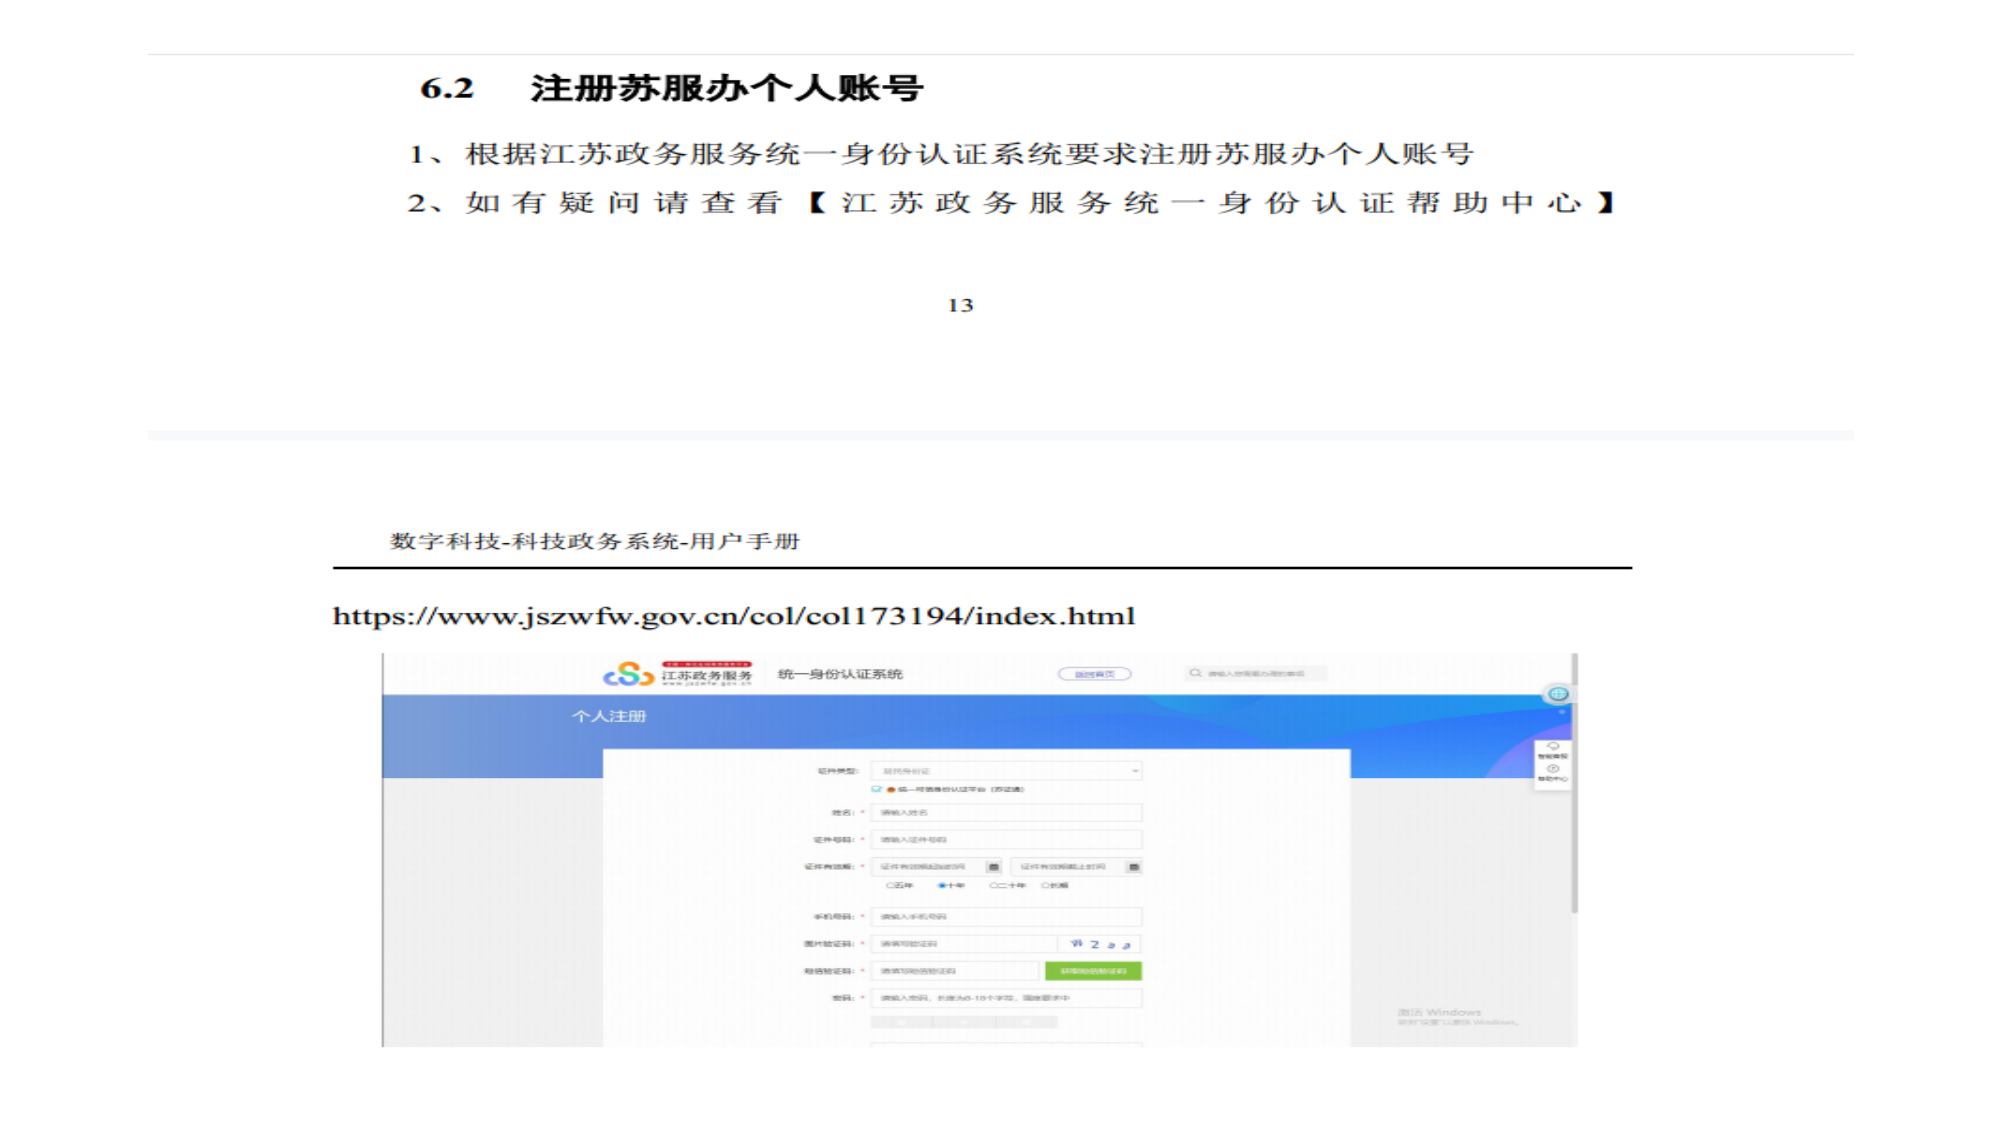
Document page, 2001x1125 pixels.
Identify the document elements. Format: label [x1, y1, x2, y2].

picture [148, 49, 1854, 1076]
